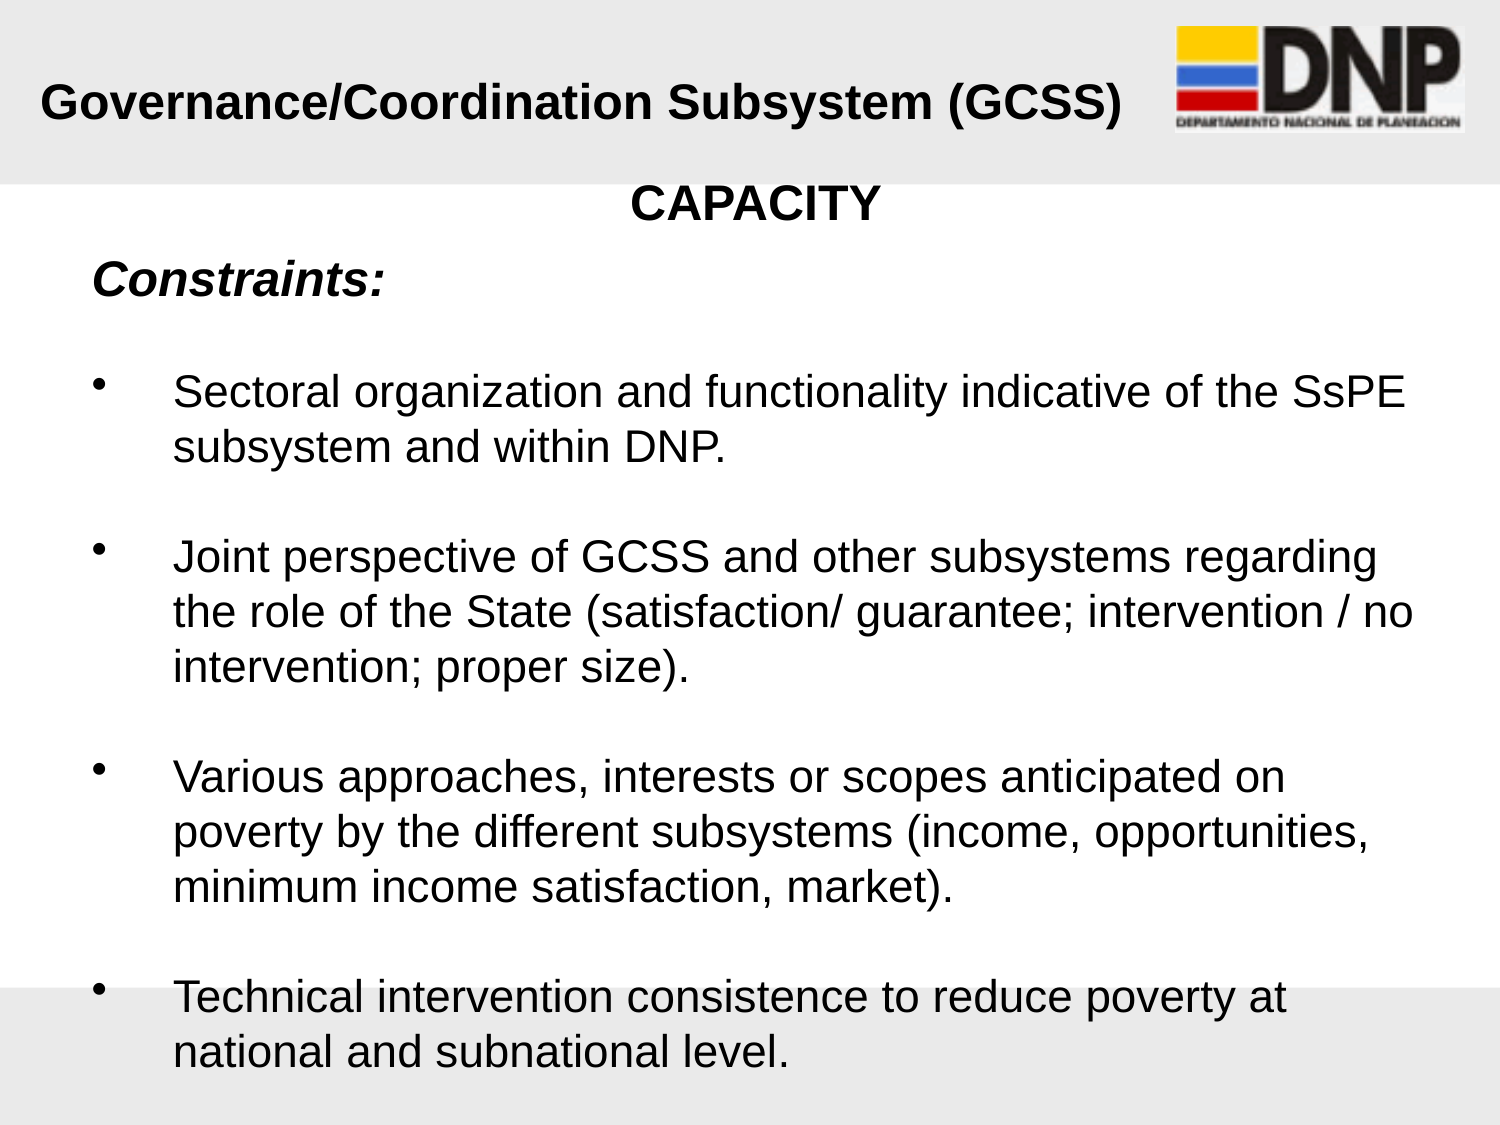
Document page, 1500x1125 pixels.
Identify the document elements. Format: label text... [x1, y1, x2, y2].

text_box [0, 987, 1500, 1125]
text_box Governance/Coordination Subsystem (GCSS) [0, 62, 1164, 137]
picture [1174, 26, 1465, 134]
text_box CAPACITY Constraints: Sectoral organization and functionality indicative of the SsPE subsystem and within DNP. Joint perspective of GCSS and other subsystems regarding the role of the State (satisfaction/ guarantee; intervention / no intervention; proper size). Various approaches, interests or scopes anticipated on poverty by the different subsystems (income, opportunities, minimum income satisfaction, market). Technical intervention consistence to reduce poverty at national and subnational level. [76, 172, 1436, 1085]
text_box [0, 0, 1500, 181]
